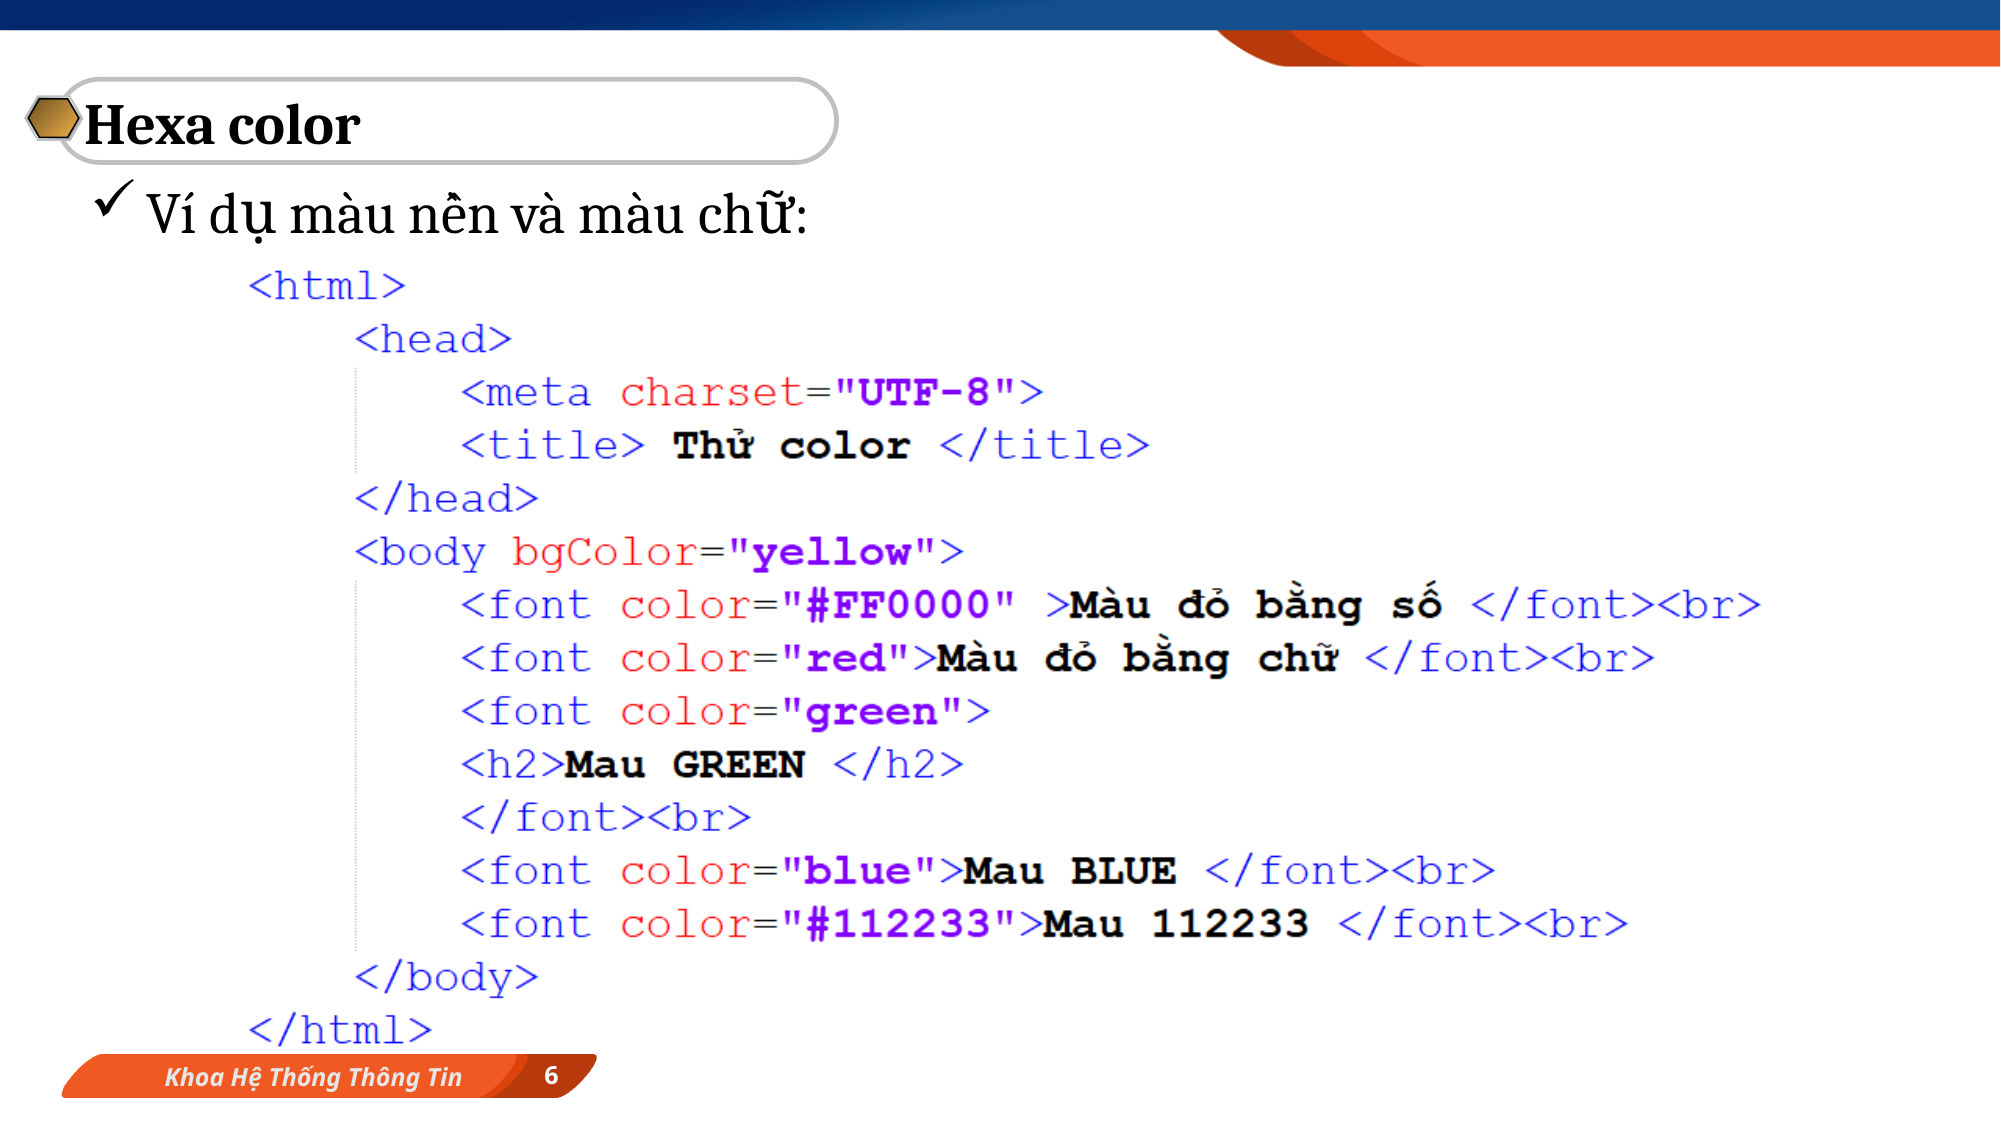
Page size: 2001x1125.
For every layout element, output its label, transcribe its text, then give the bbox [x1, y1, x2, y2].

picture [0, 0, 2001, 71]
text_box Ví dụ màu nền và màu chữ: [74, 168, 1950, 1030]
picture [34, 267, 1767, 1125]
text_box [24, 78, 837, 163]
slide_number 6 [508, 1061, 574, 1106]
footer Khoa Hệ Thống Thông Tin [119, 1054, 508, 1098]
